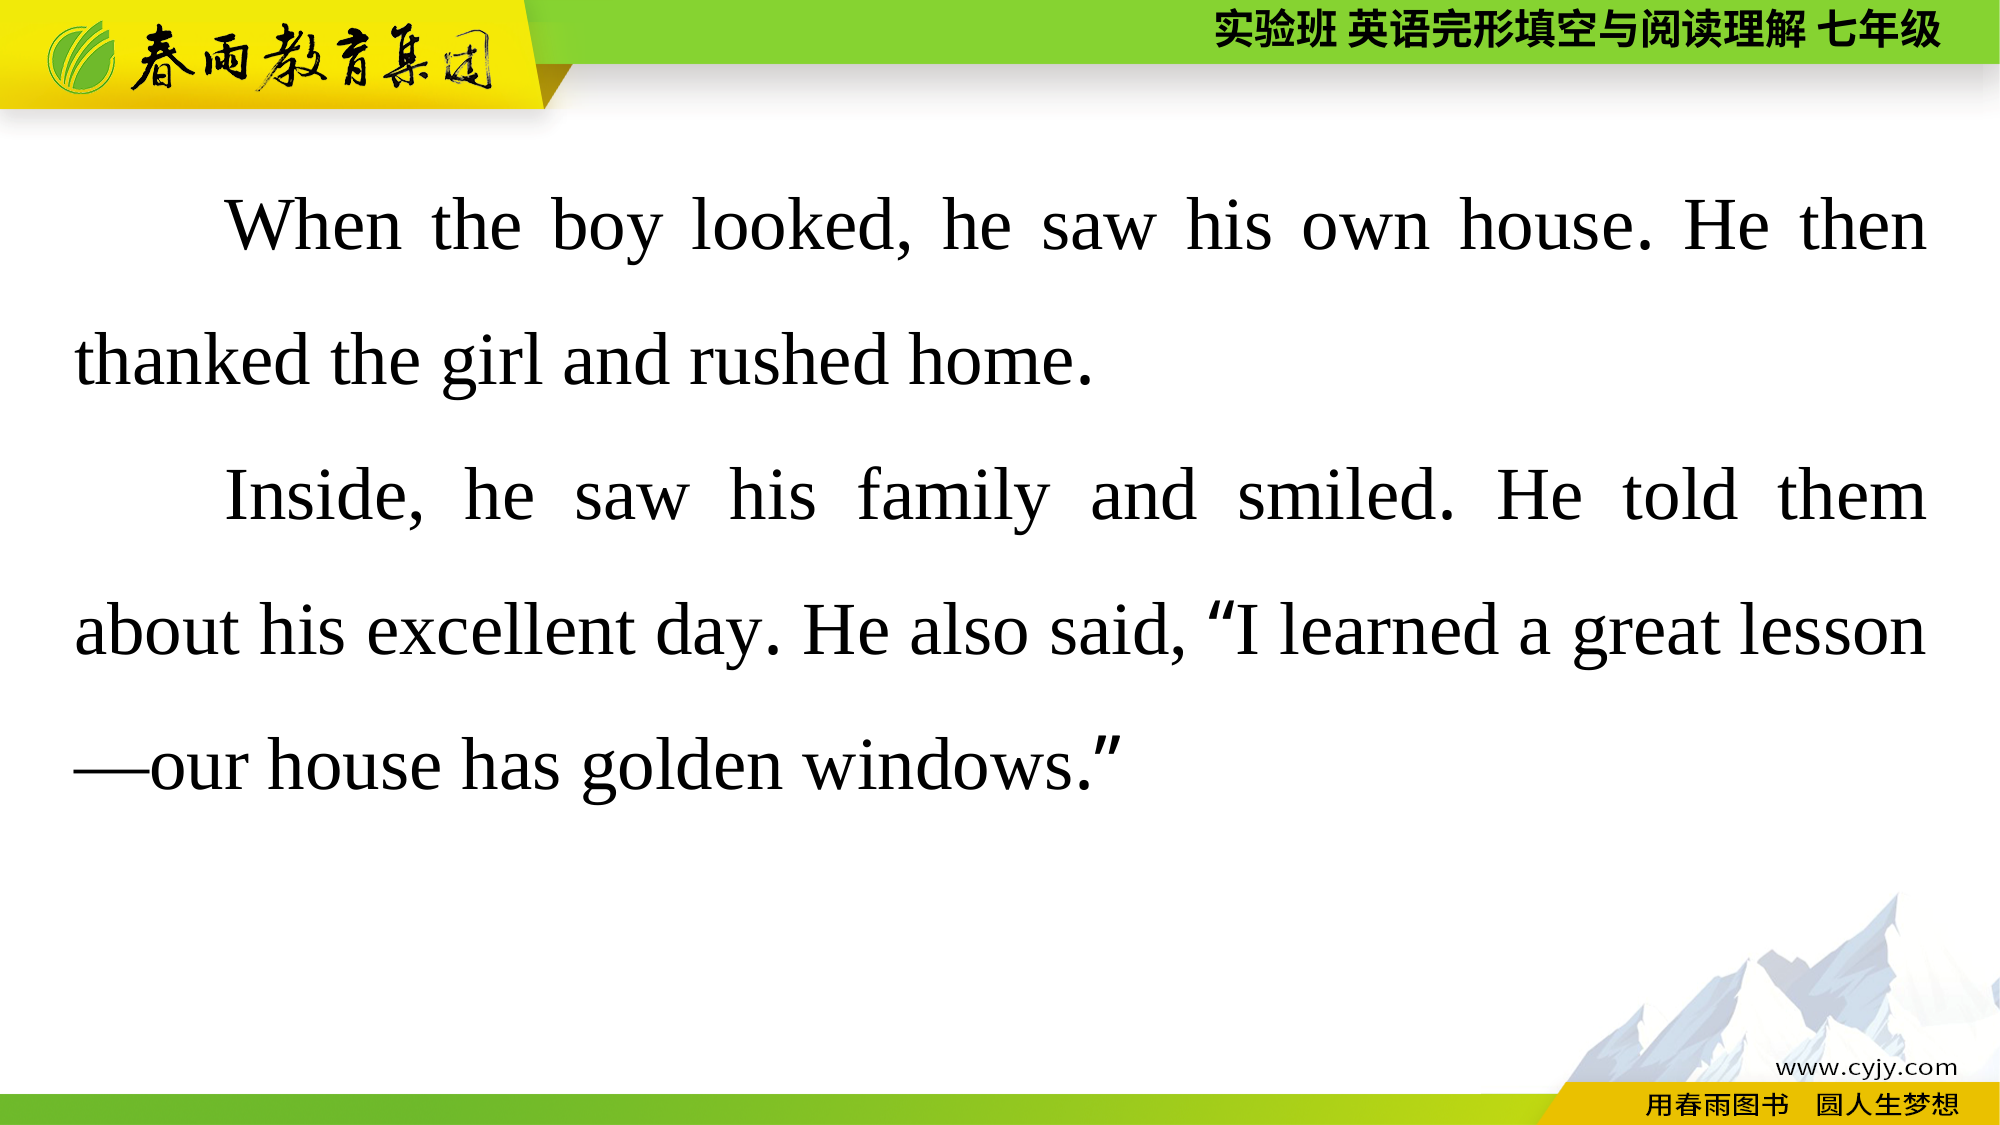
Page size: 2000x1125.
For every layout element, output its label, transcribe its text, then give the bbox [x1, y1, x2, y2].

picture [0, 0, 2000, 1125]
list When the boy looked, he saw his own house. He then thanked the girl and rushed home. Inside, he saw his family and smiled. He told them about his excellent day. He also said, “I learned a great lesson—our house has golden windows.” [59, 122, 1944, 820]
